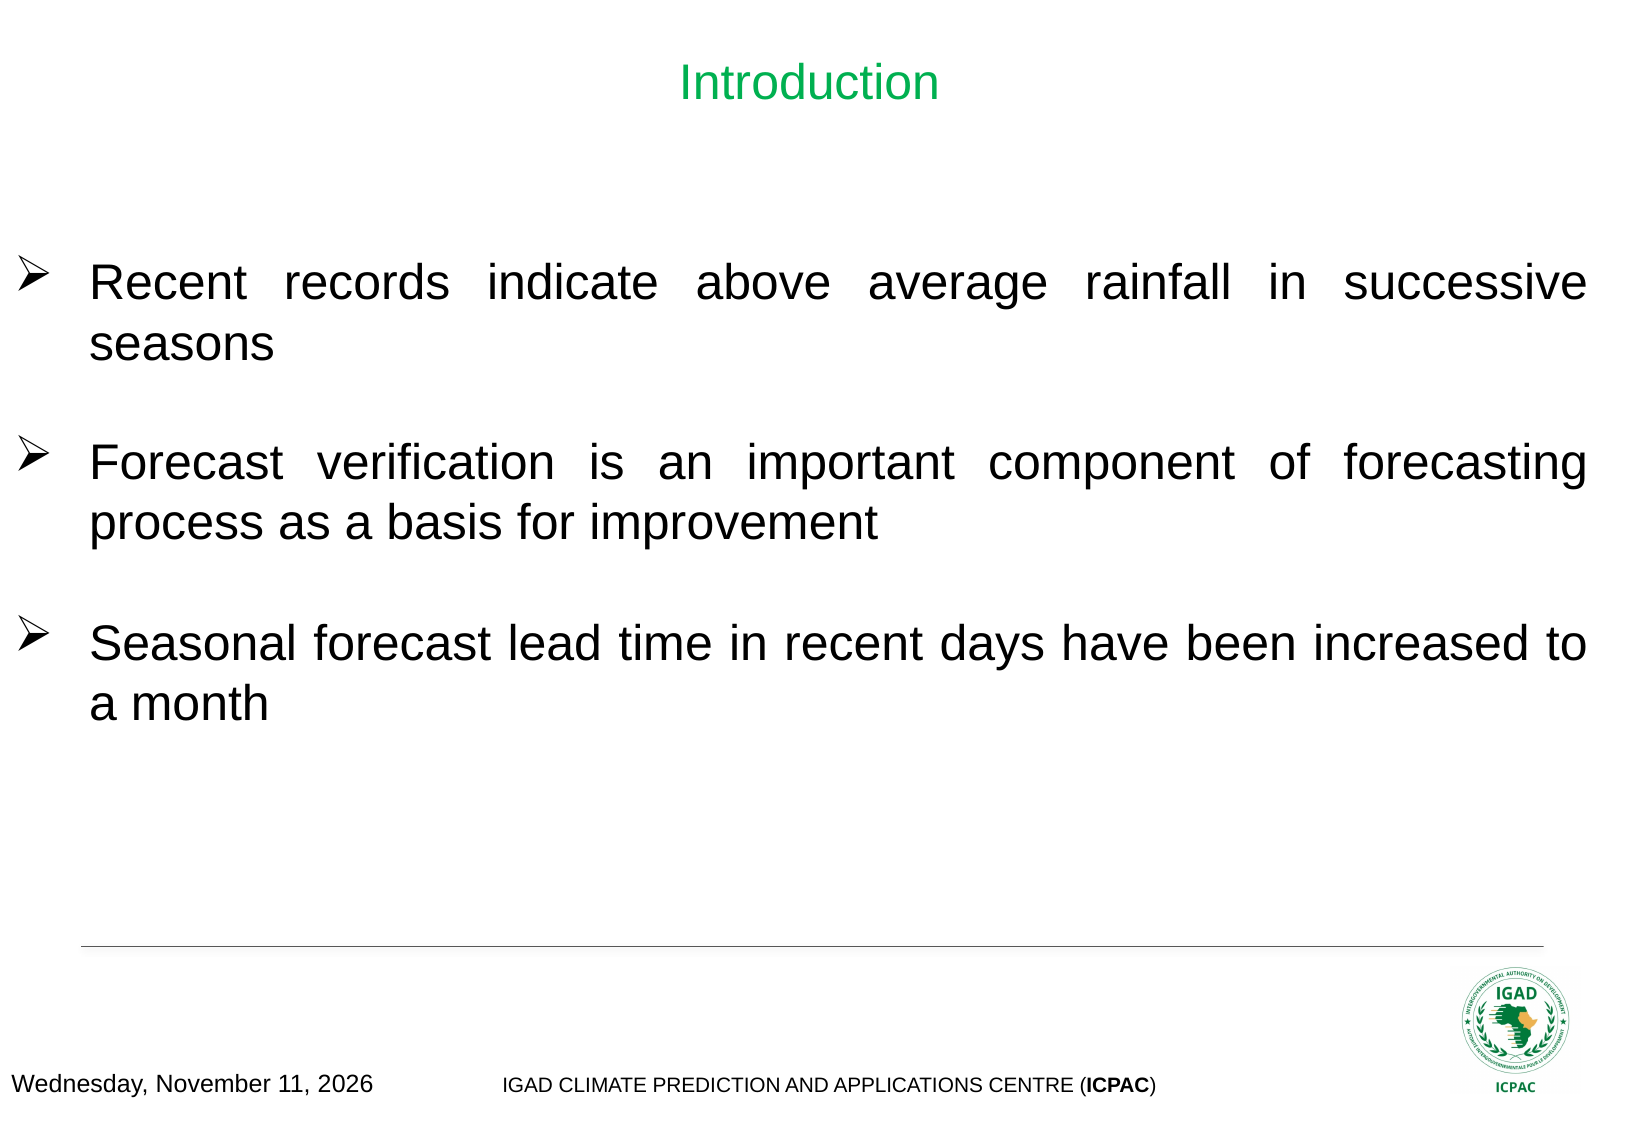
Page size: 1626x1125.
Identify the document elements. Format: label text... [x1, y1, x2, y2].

picture [1449, 965, 1581, 1095]
text_box Introduction [0, 42, 1623, 118]
text_box IGAD CLIMATE PREDICTION AND APPLICATIONS CENTRE (ICPAC) [487, 1064, 1195, 1094]
text_box Recent records indicate above average rainfall in successive seasons Forecast verification is an important component of forecasting process as a basis for improvement Seasonal forecast lead time in recent days have been increased to a month [0, 182, 1604, 858]
text_box Wednesday, August 26, 2020 [0, 1060, 390, 1106]
